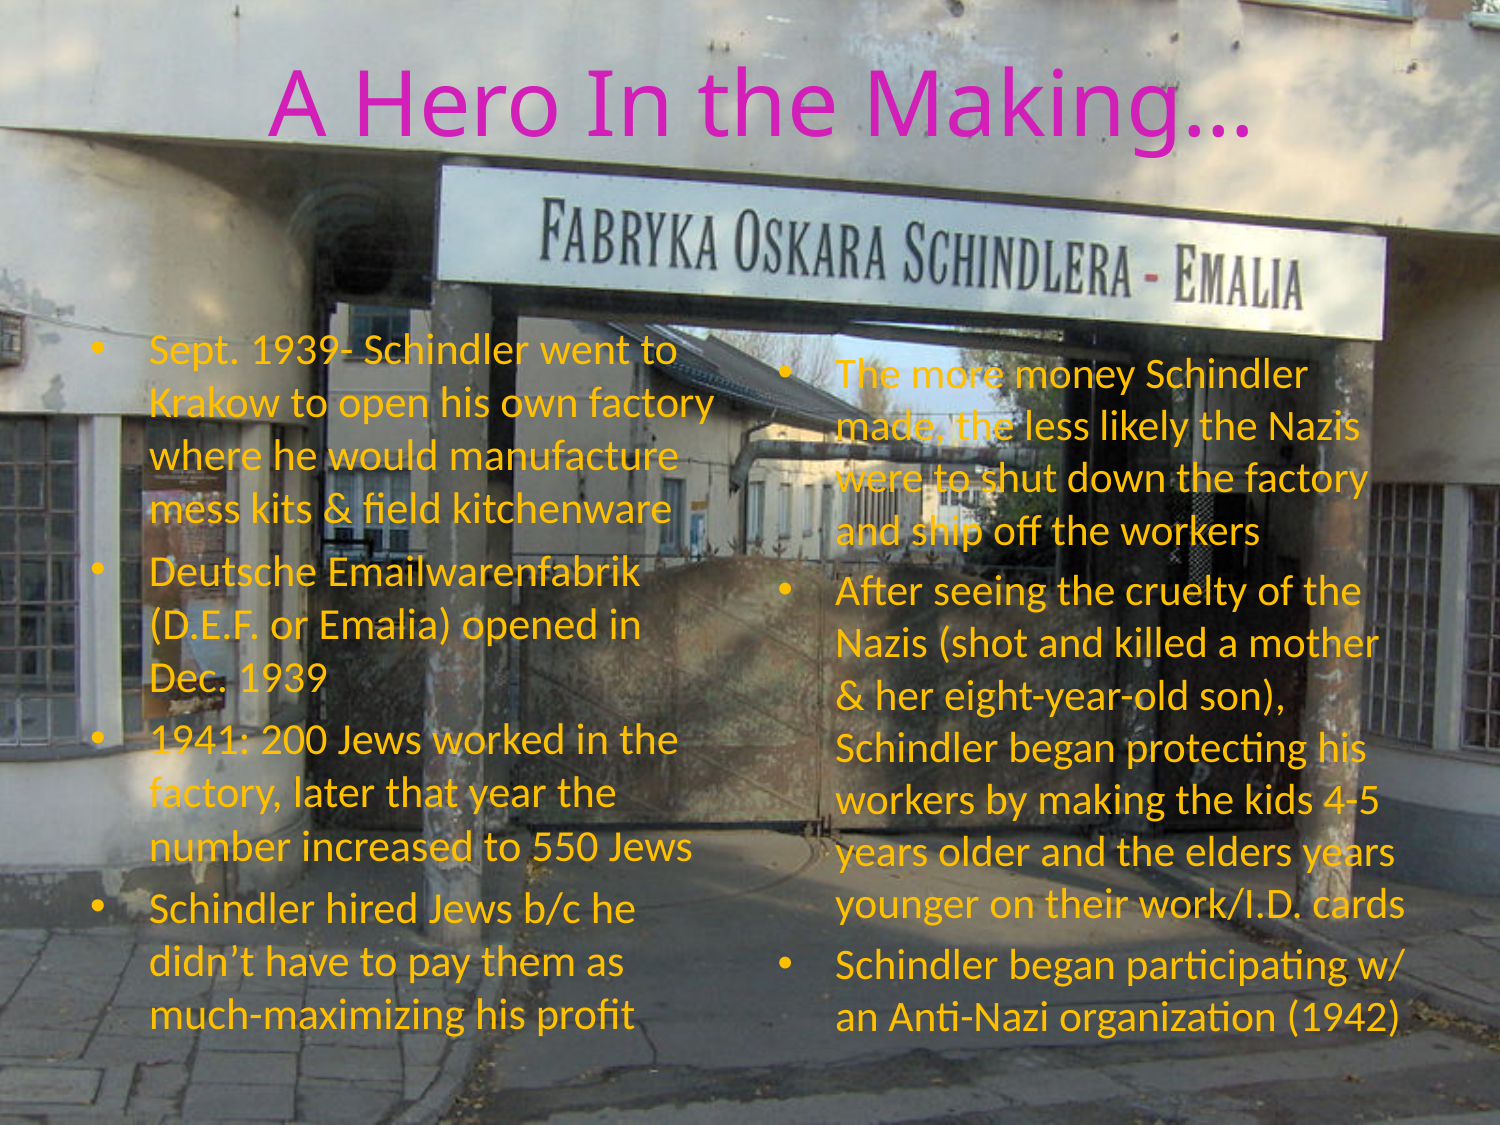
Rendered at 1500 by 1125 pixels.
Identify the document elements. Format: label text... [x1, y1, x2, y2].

title A Hero In the Making… [87, 37, 1438, 163]
list The more money Schindler made, the less likely the Nazis were to shut down the factory and ship off the workers After seeing the cruelty of the Nazis (shot and killed a mother & her eight-year-old son), Schindler began protecting his workers by making the kids 4-5 years older and the elders years younger on their work/I.D. cards Schindler began participating w/ an Anti-Nazi organization (1942) [762, 337, 1425, 1080]
picture [0, 0, 1500, 1125]
list Sept. 1939- Schindler went to Krakow to open his own factory where he would manufacture mess kits & field kitchenware Deutsche Emailwarenfabrik (D.E.F. or Emalia) opened in Dec. 1939 1941: 200 Jews worked in the factory, later that year the number increased to 550 Jews Schindler hired Jews b/c he didn’t have to pay them as much-maximizing his profit [75, 312, 738, 1055]
